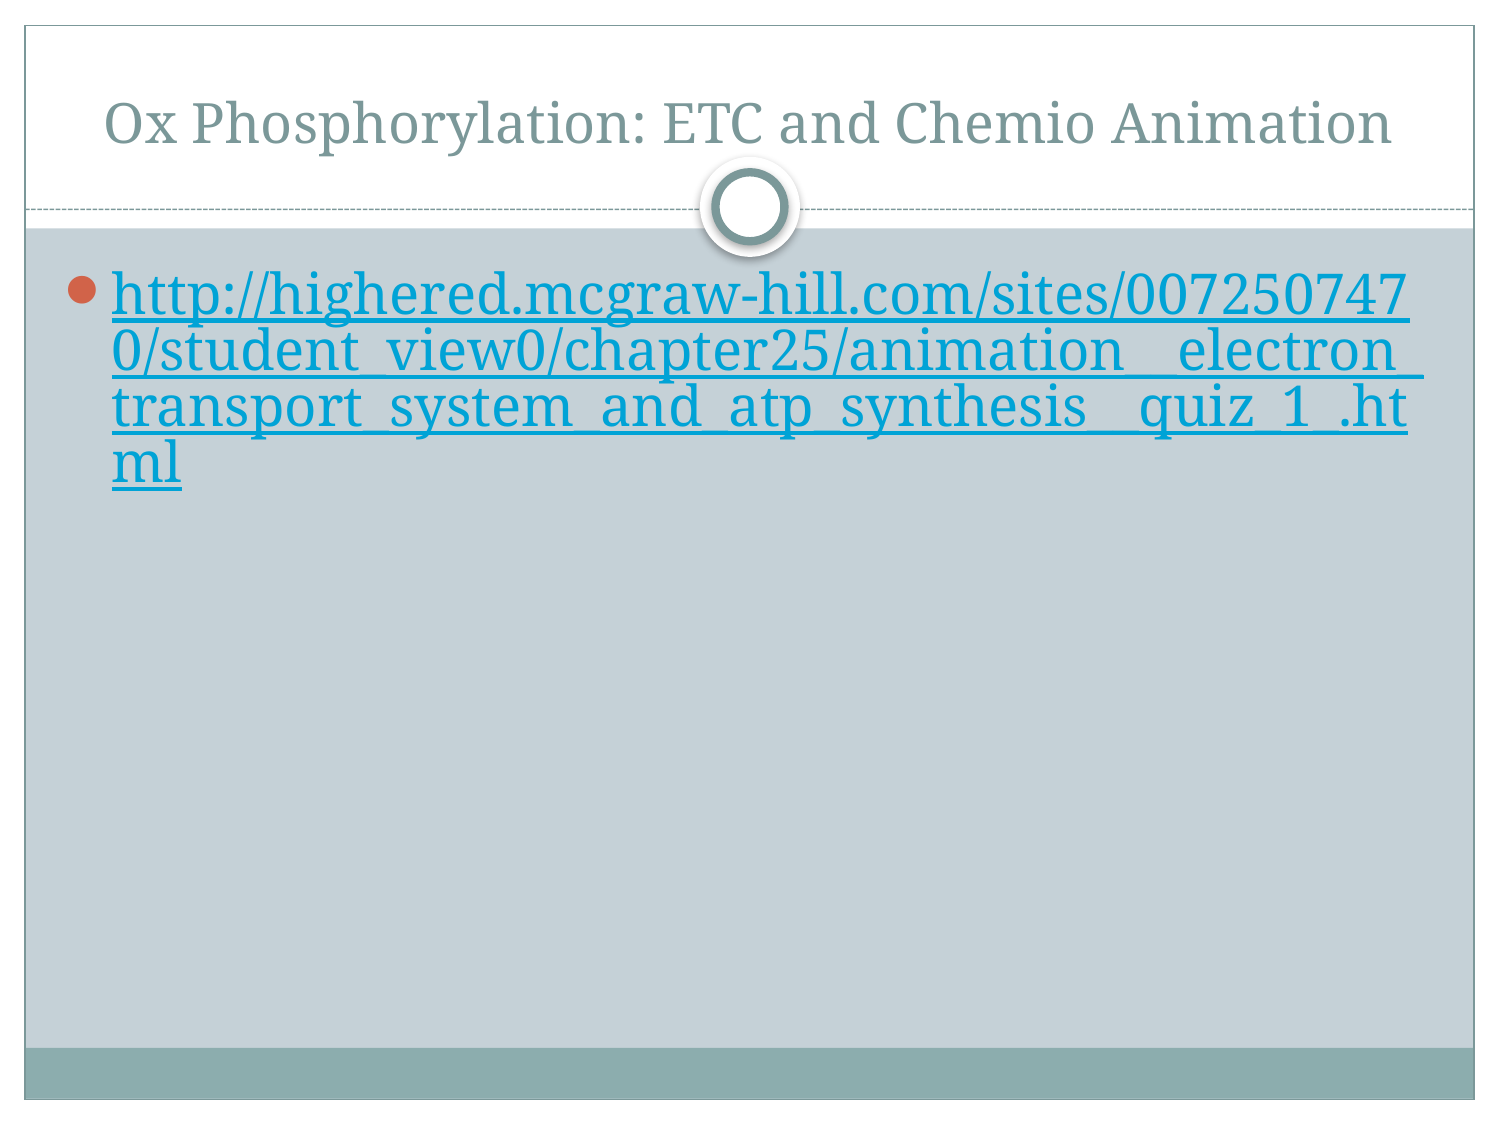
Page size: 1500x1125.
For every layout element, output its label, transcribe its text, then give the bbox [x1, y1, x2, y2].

list http://highered.mcgraw-hill.com/sites/0072507470/student_view0/chapter25/animation__electron_transport_system_and_atp_synthesis__quiz_1_.html [49, 250, 1445, 1001]
title Ox Phosphorylation: ETC and Chemio Animation [49, 37, 1450, 162]
